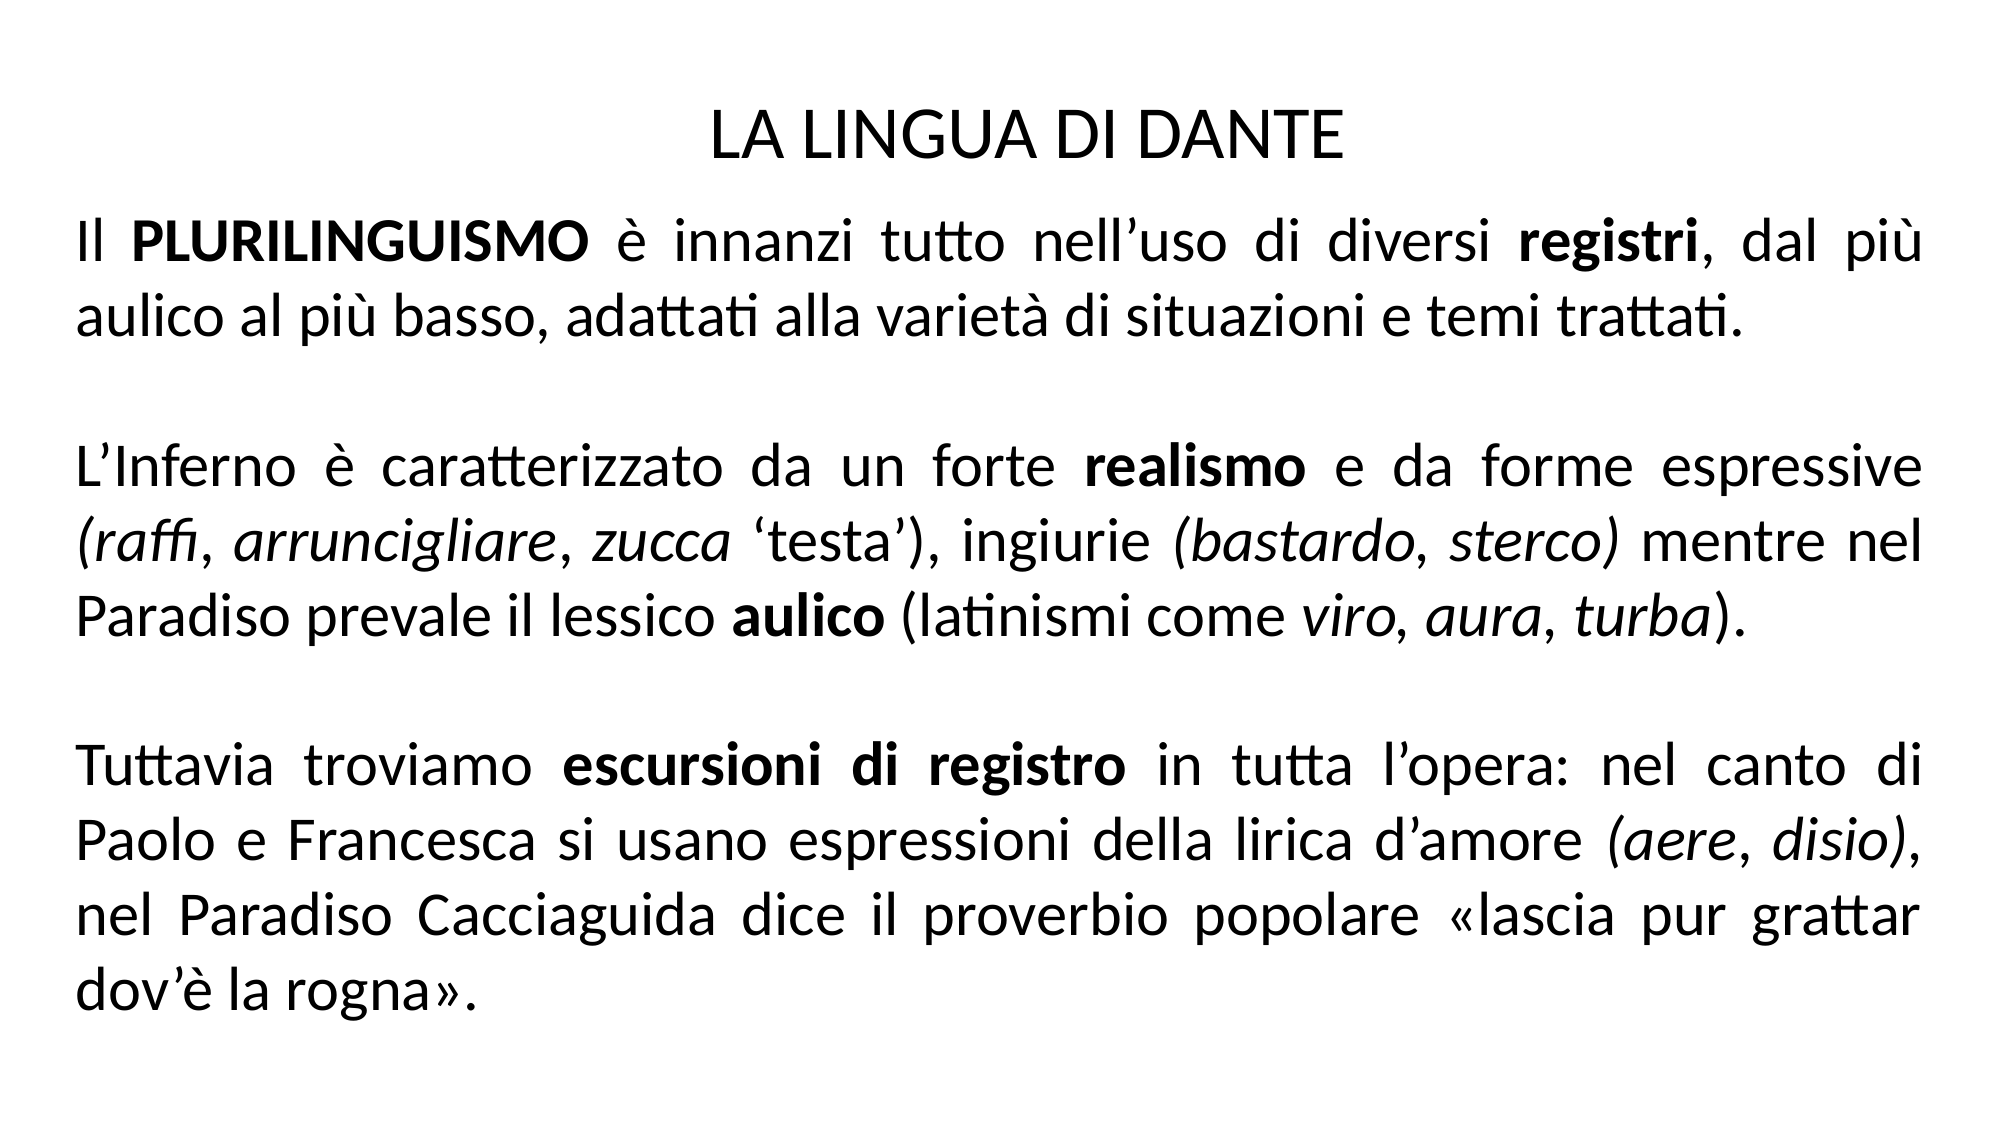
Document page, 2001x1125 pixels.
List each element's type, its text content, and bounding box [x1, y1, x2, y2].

text_box LA LINGUA DI DANTE [89, 76, 1968, 181]
text_box Il PLURILINGUISMO è innanzi tutto nell’uso di diversi registri, dal più aulico al più basso, adattati alla varietà di situazioni e temi trattati. L’Inferno è caratterizzato da un forte realismo e da forme espressive (raffi, arruncigliare, zucca ‘testa’), ingiurie (bastardo, sterco) mentre nel Paradiso prevale il lessico aulico (latinismi come viro, aura, turba). Tuttavia troviamo escursioni di registro in tutta l’opera: nel canto di Paolo e Francesca si usano espressioni della lirica d’amore (aere, disio), nel Paradiso Cacciaguida dice il proverbio popolare «lascia pur grattar dov’è la rogna». [61, 191, 1939, 1031]
